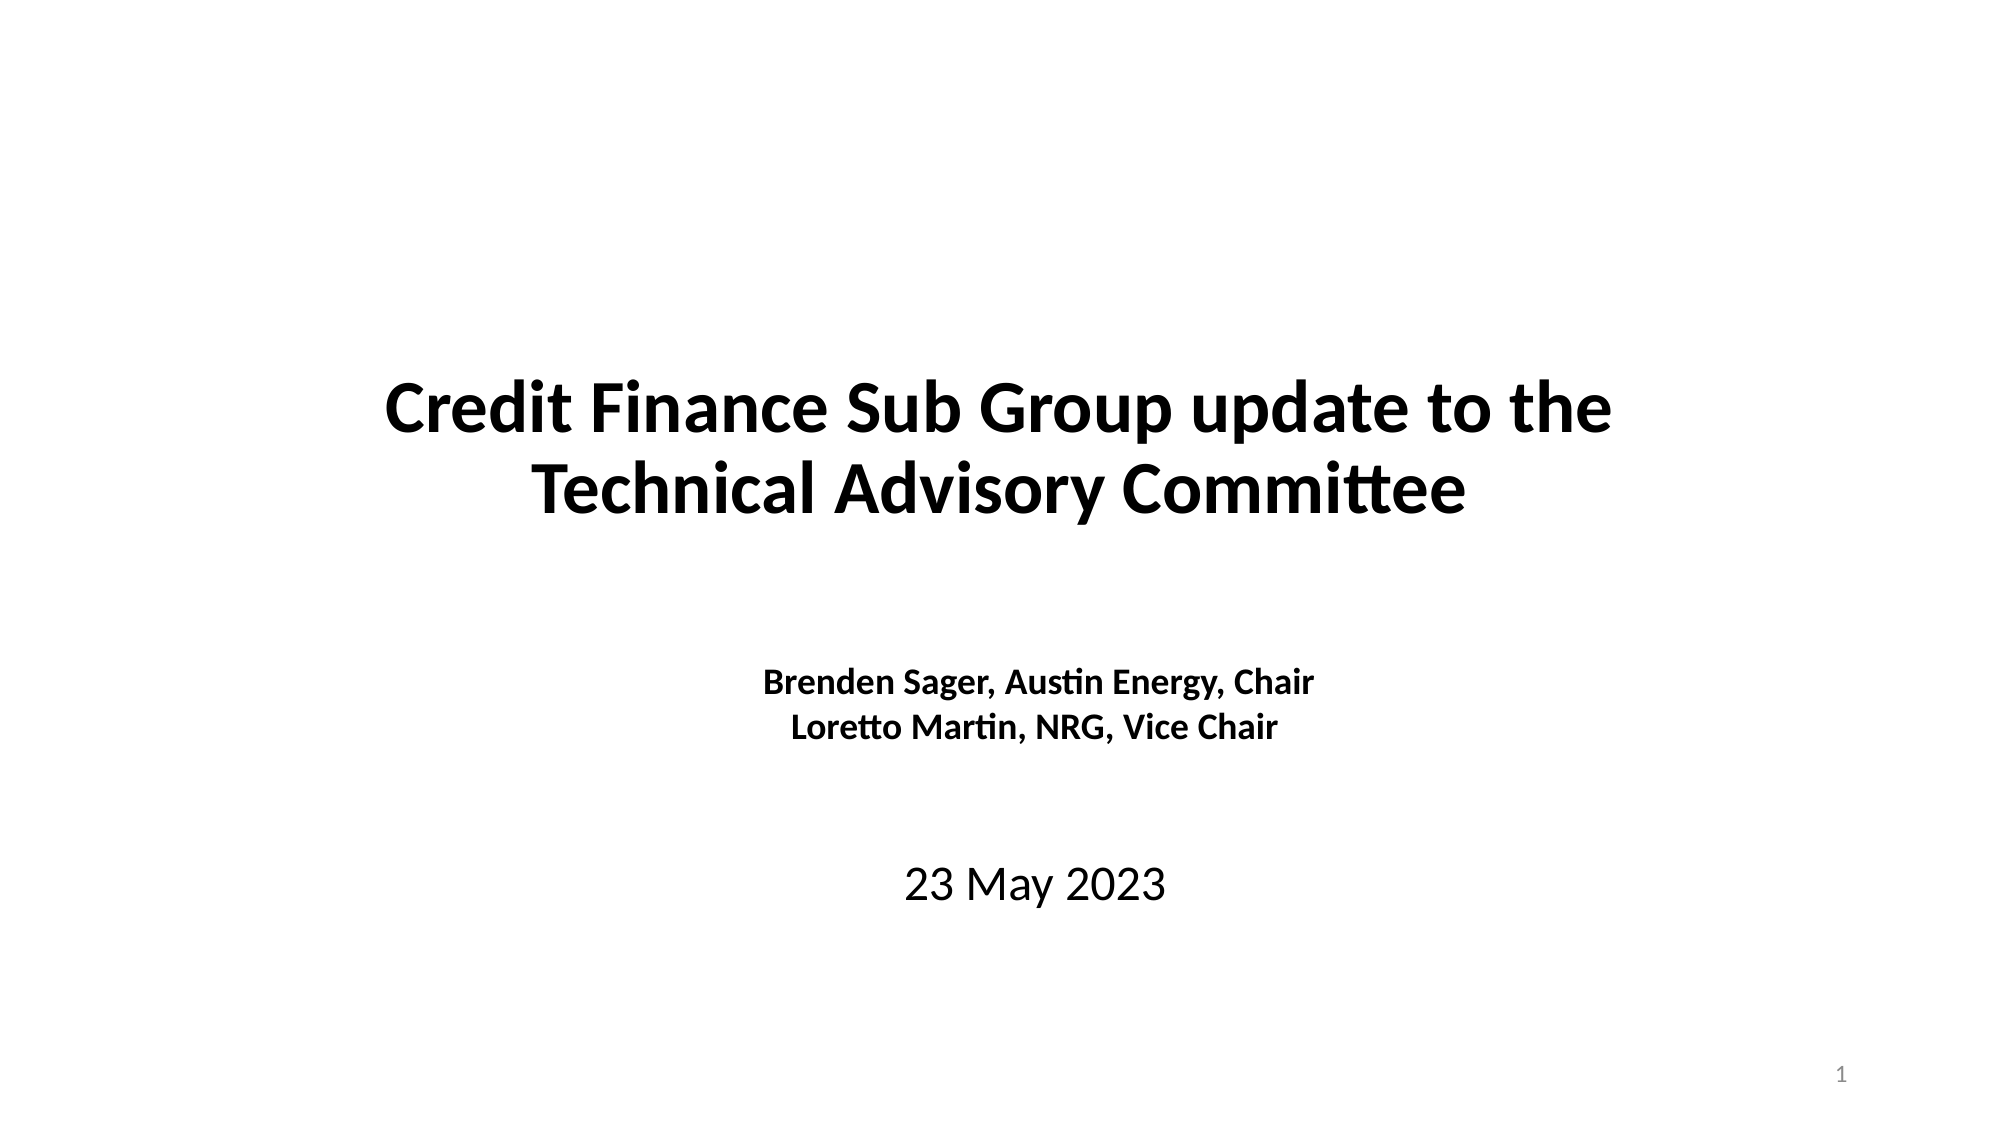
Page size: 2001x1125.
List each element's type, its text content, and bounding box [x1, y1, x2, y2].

subtitle 23 May 2023 [510, 849, 1561, 963]
text_box Brenden Sager, Austin Energy, Chair Loretto Martin, NRG, Vice Chair [585, 649, 1485, 755]
slide_number 1 [1412, 1042, 1863, 1103]
title Credit Finance Sub Group update to the Technical Advisory Committee [362, 262, 1638, 538]
